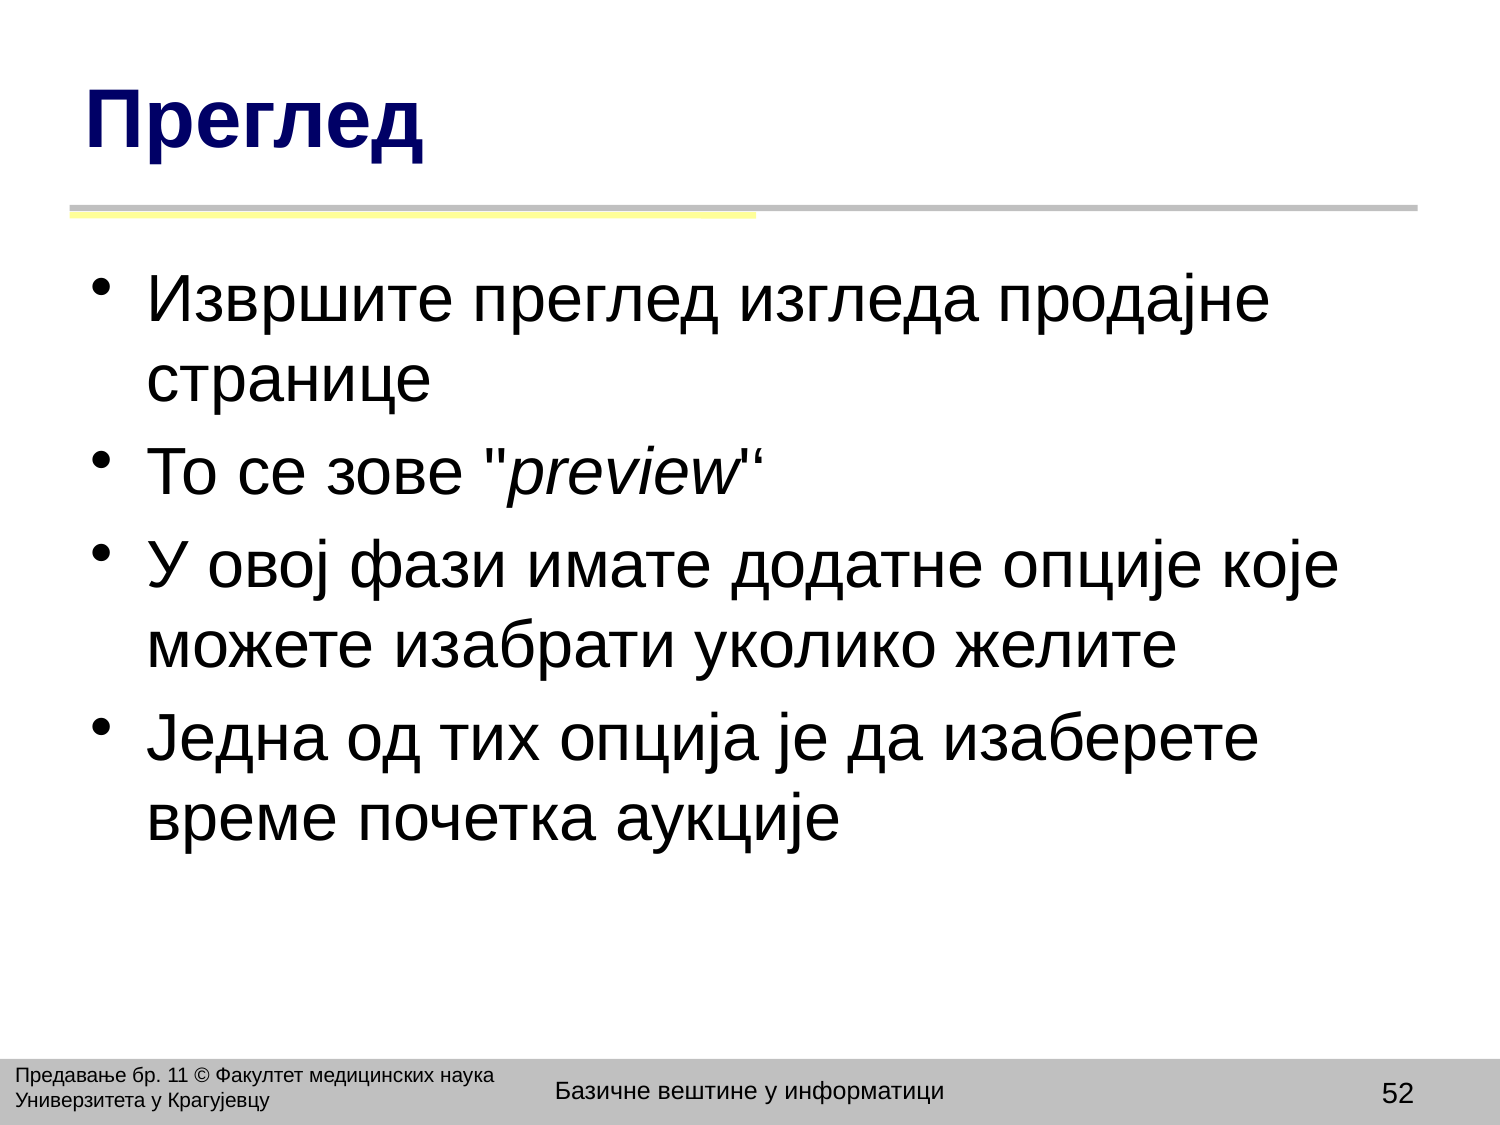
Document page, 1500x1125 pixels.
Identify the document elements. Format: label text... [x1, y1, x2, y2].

footer Базичне вештине у информатици [512, 1066, 988, 1125]
slide_number Предавање бр. 11 © Факултет медицинских наука Универзитета у Крагујевцу [0, 1053, 621, 1108]
title Преглед [69, 19, 1426, 208]
slide_number 52 [1079, 1066, 1430, 1125]
list Извршите преглед изгледа продајне странице То се зове ''preview'‘ У овој фази имате додатне опције које можете изабрати уколико желите Једна од тих опција је да изаберете време почетка аукције [74, 246, 1426, 1023]
